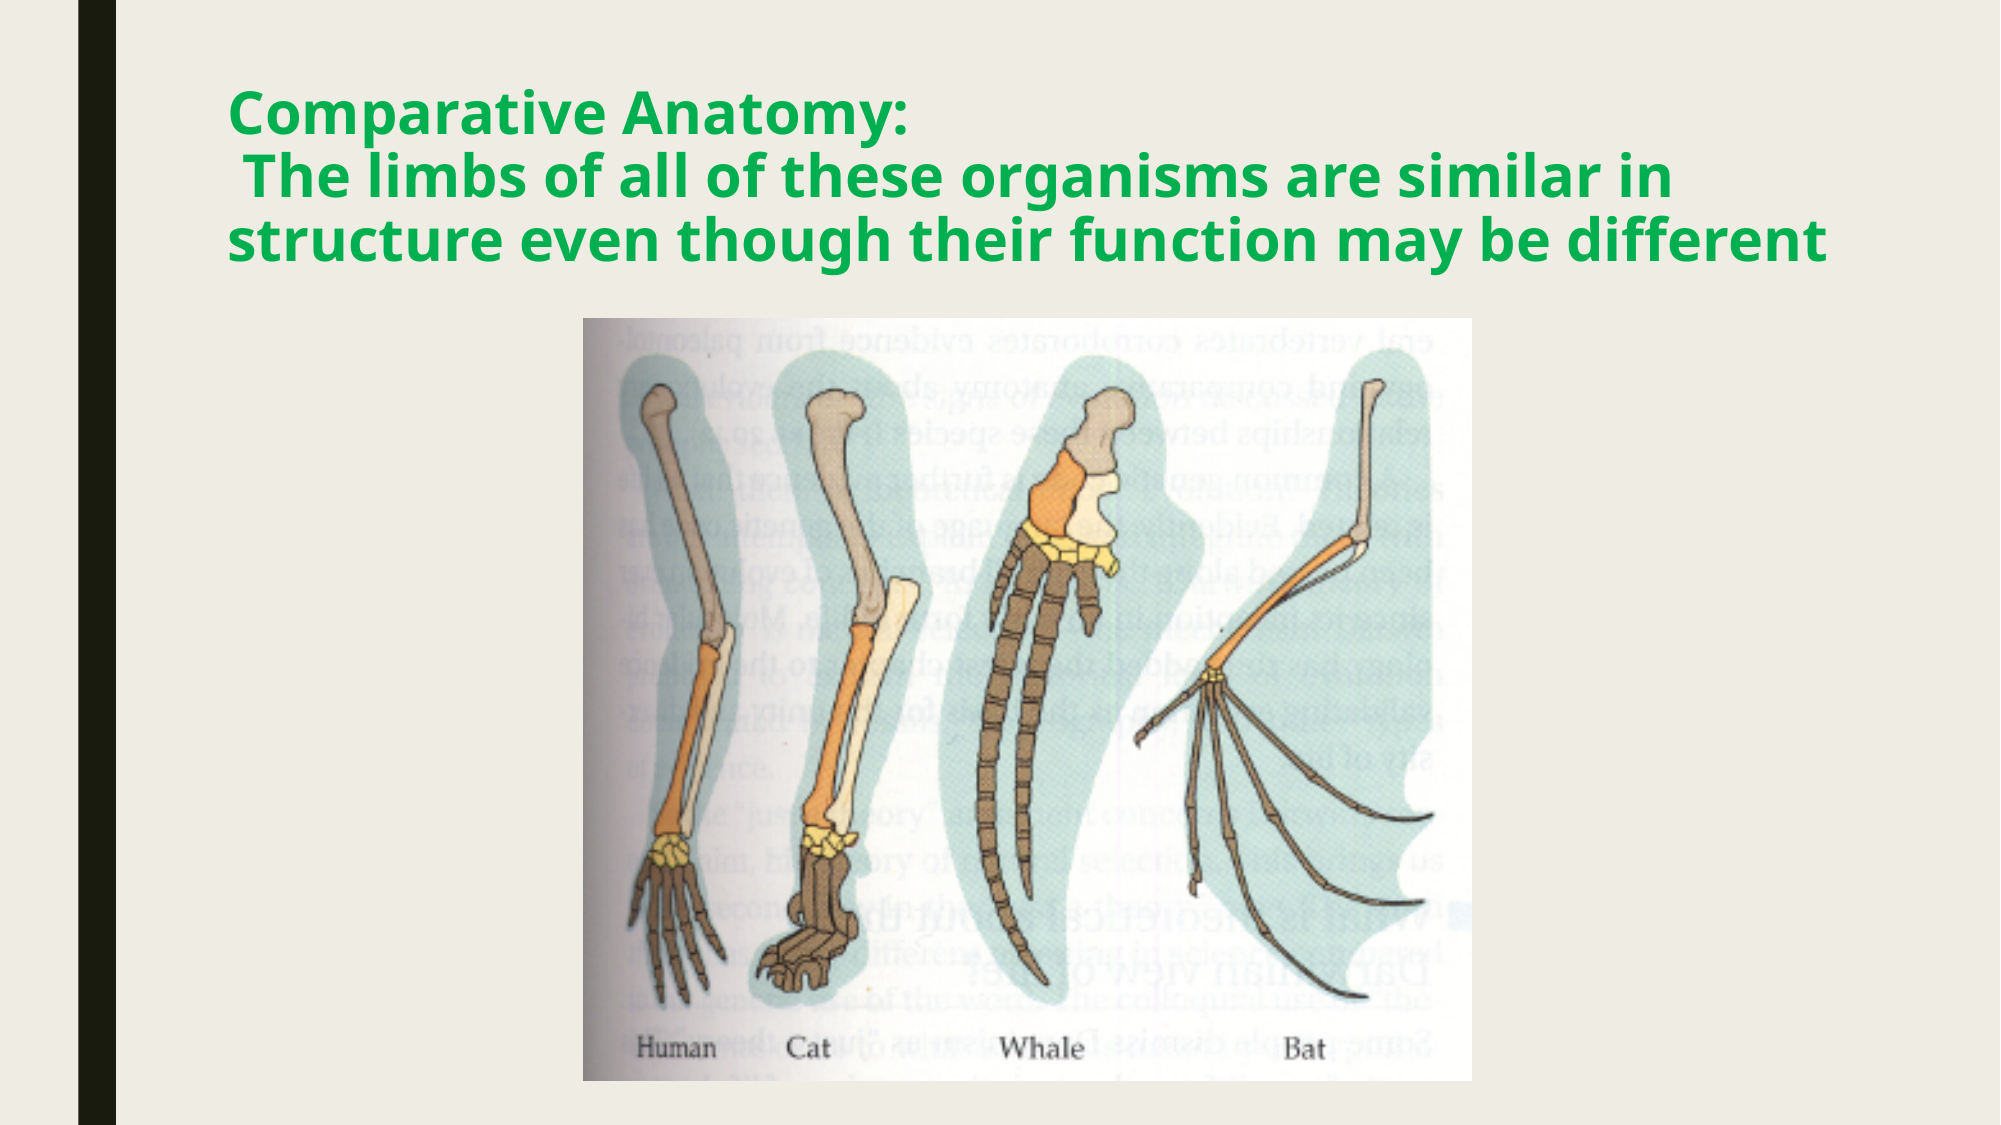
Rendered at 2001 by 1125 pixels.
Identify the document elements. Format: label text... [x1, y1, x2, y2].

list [583, 318, 1472, 1081]
title Comparative Anatomy: The limbs of all of these organisms are similar in structure even though their function may be different [212, 76, 1898, 319]
